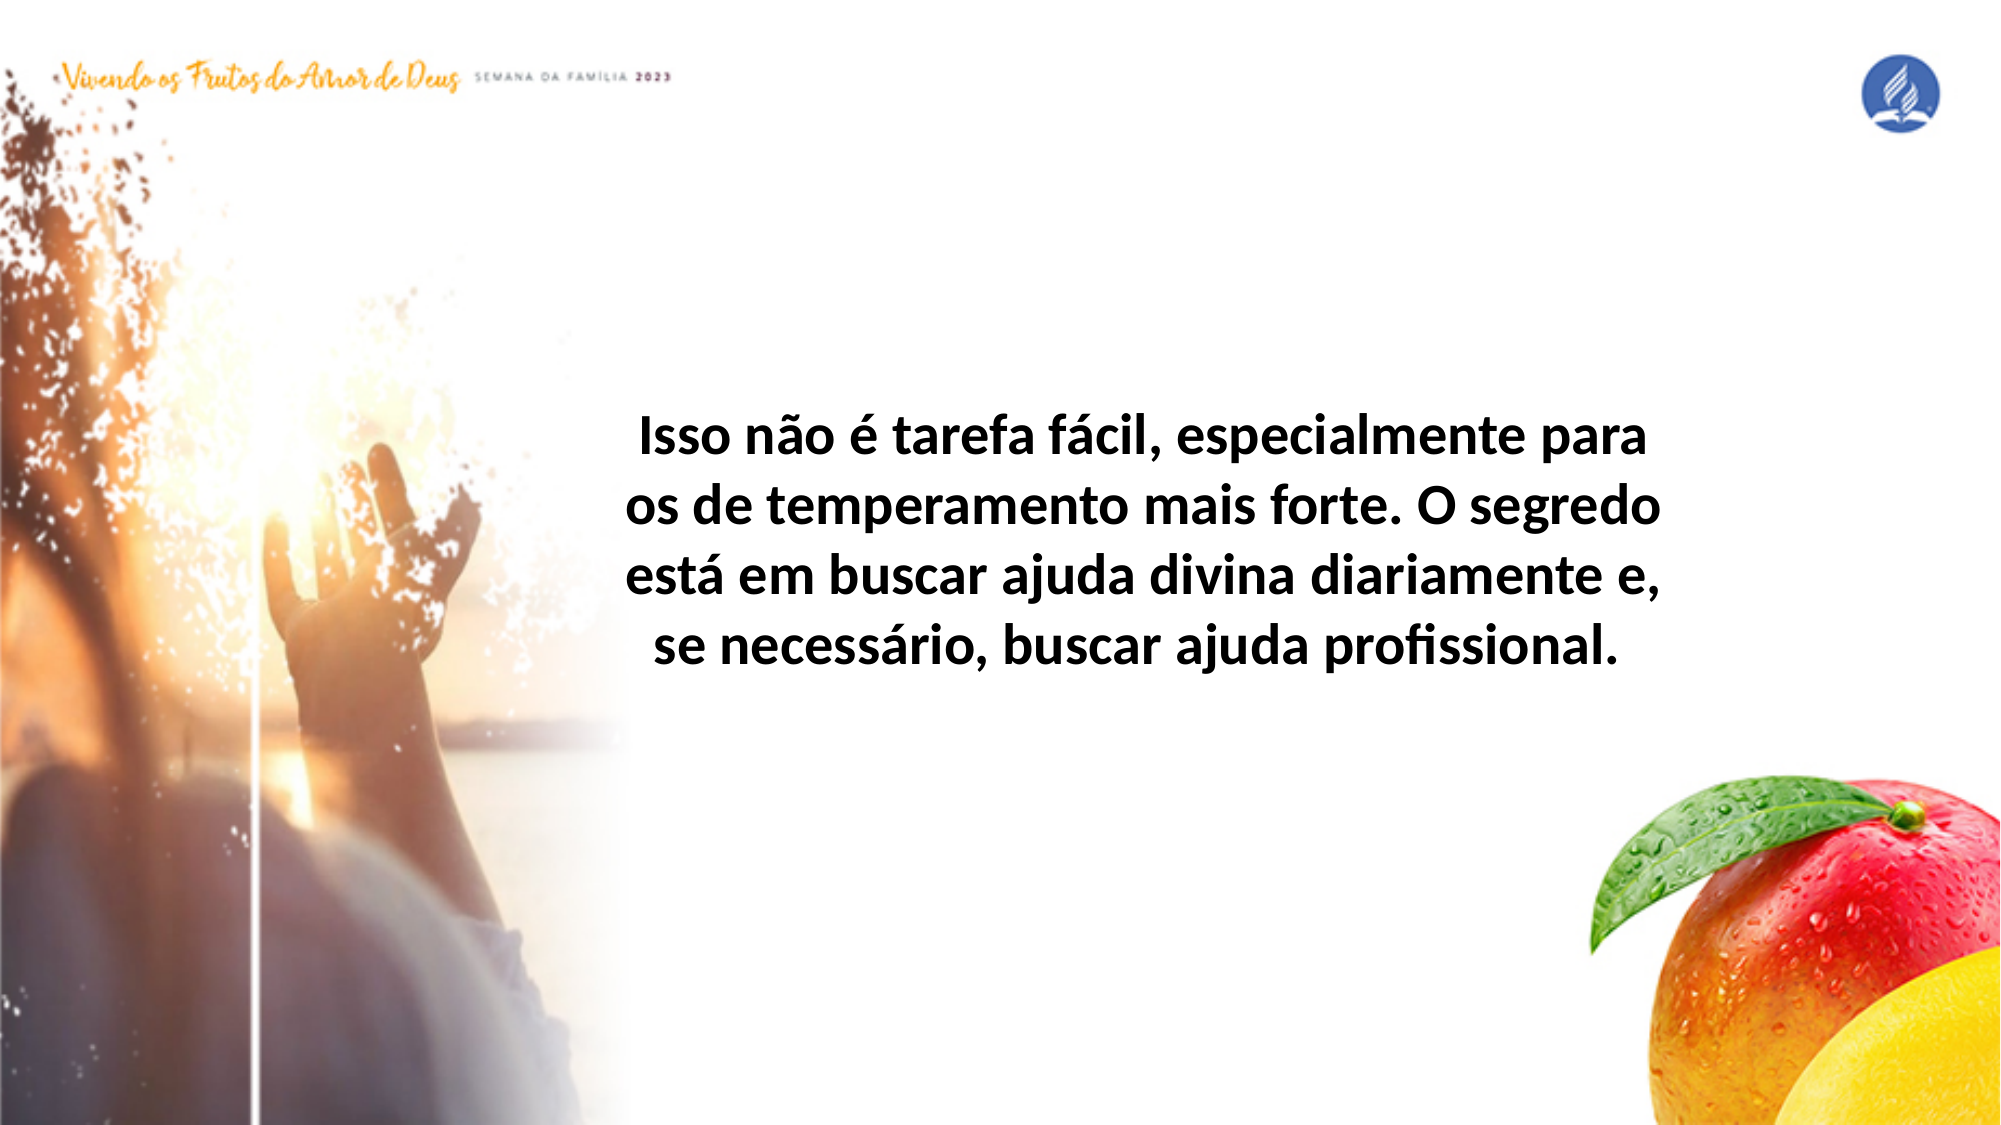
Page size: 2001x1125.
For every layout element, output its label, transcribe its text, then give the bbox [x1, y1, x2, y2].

text_box Isso não é tarefa fácil, especialmente para os de temperamento mais forte. O segredo está em buscar ajuda divina diariamente e, se necessário, buscar ajuda profissional. [581, 389, 1713, 684]
picture [0, 0, 2001, 1125]
